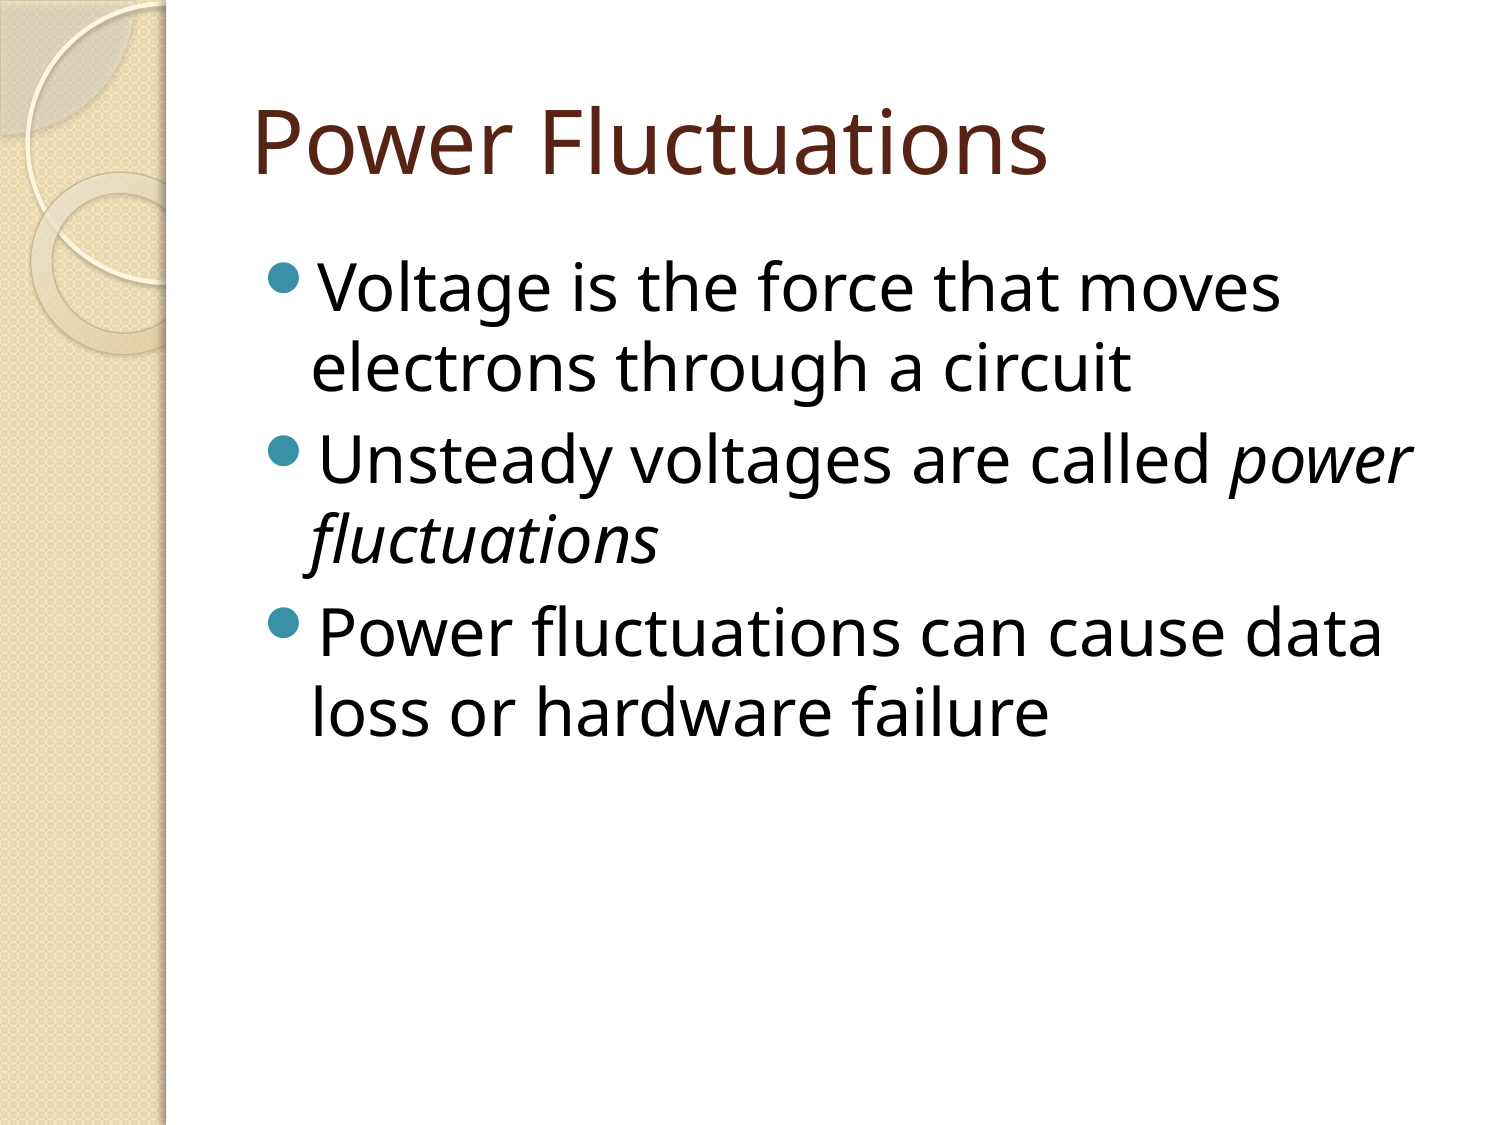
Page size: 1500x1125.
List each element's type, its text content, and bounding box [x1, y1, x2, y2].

list Voltage is the force that moves electrons through a circuit Unsteady voltages are called power fluctuations Power fluctuations can cause data loss or hardware failure [235, 237, 1466, 1025]
title Power Fluctuations [235, 45, 1466, 233]
